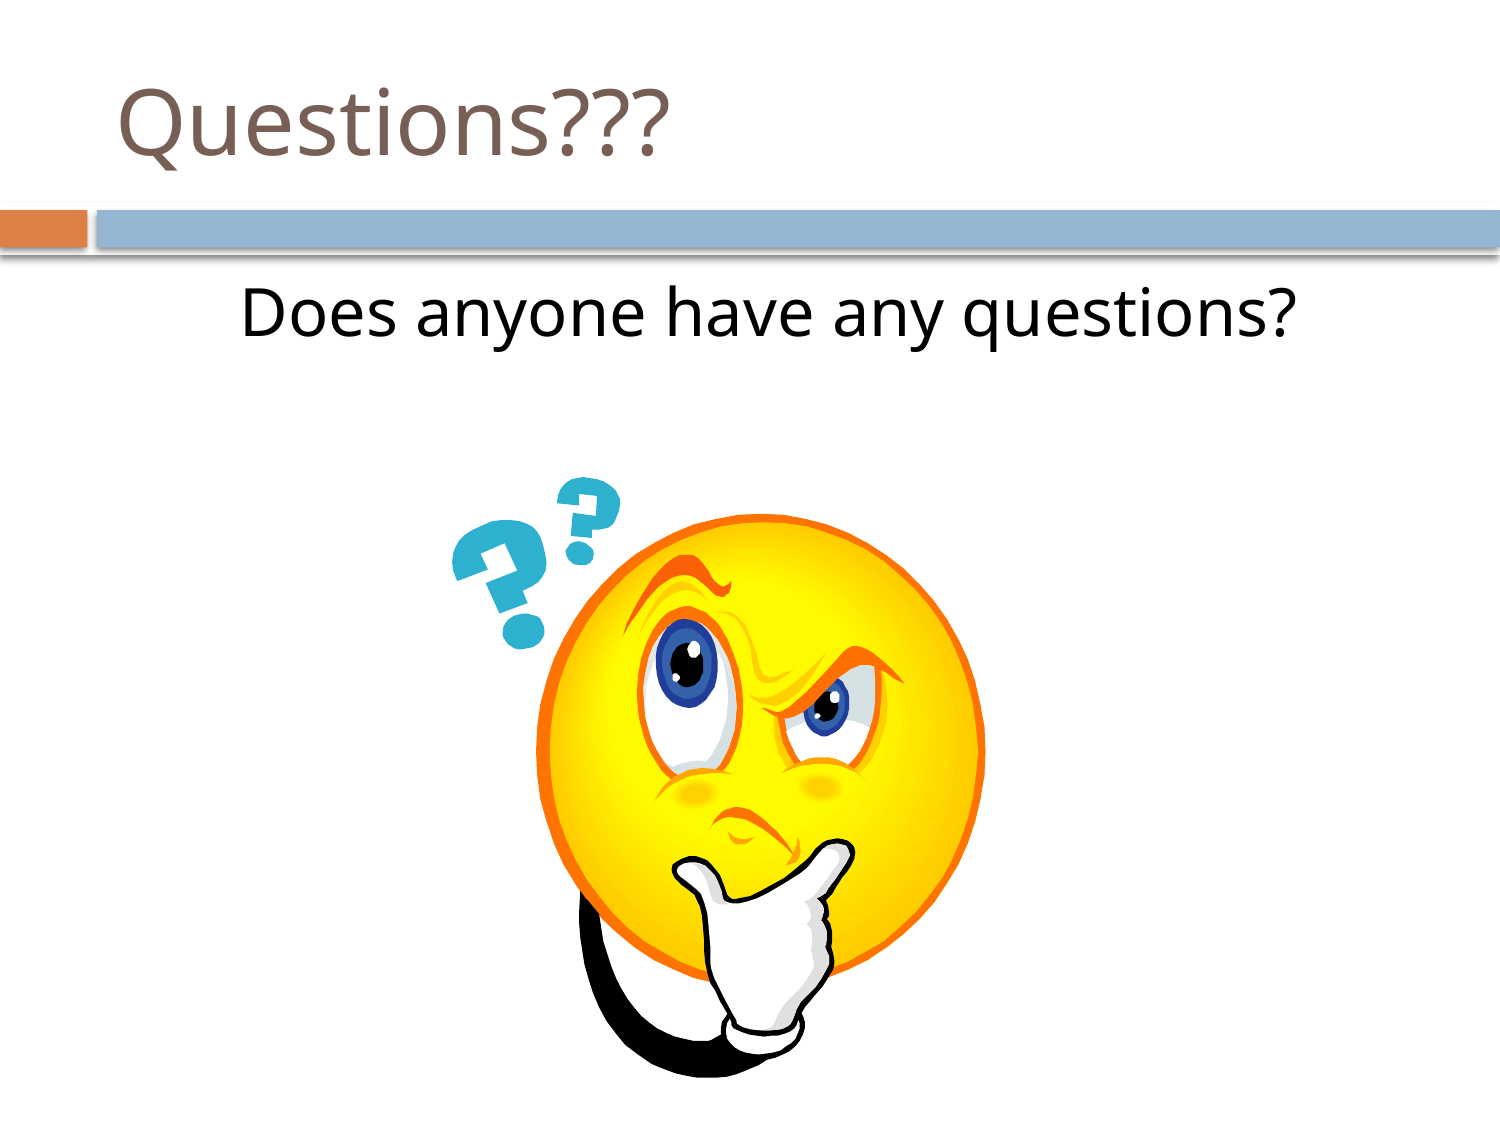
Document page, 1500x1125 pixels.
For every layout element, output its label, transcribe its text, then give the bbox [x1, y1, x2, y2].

title Questions??? [100, 37, 1438, 200]
picture [449, 474, 988, 1080]
list Does anyone have any questions? [100, 262, 1438, 1000]
